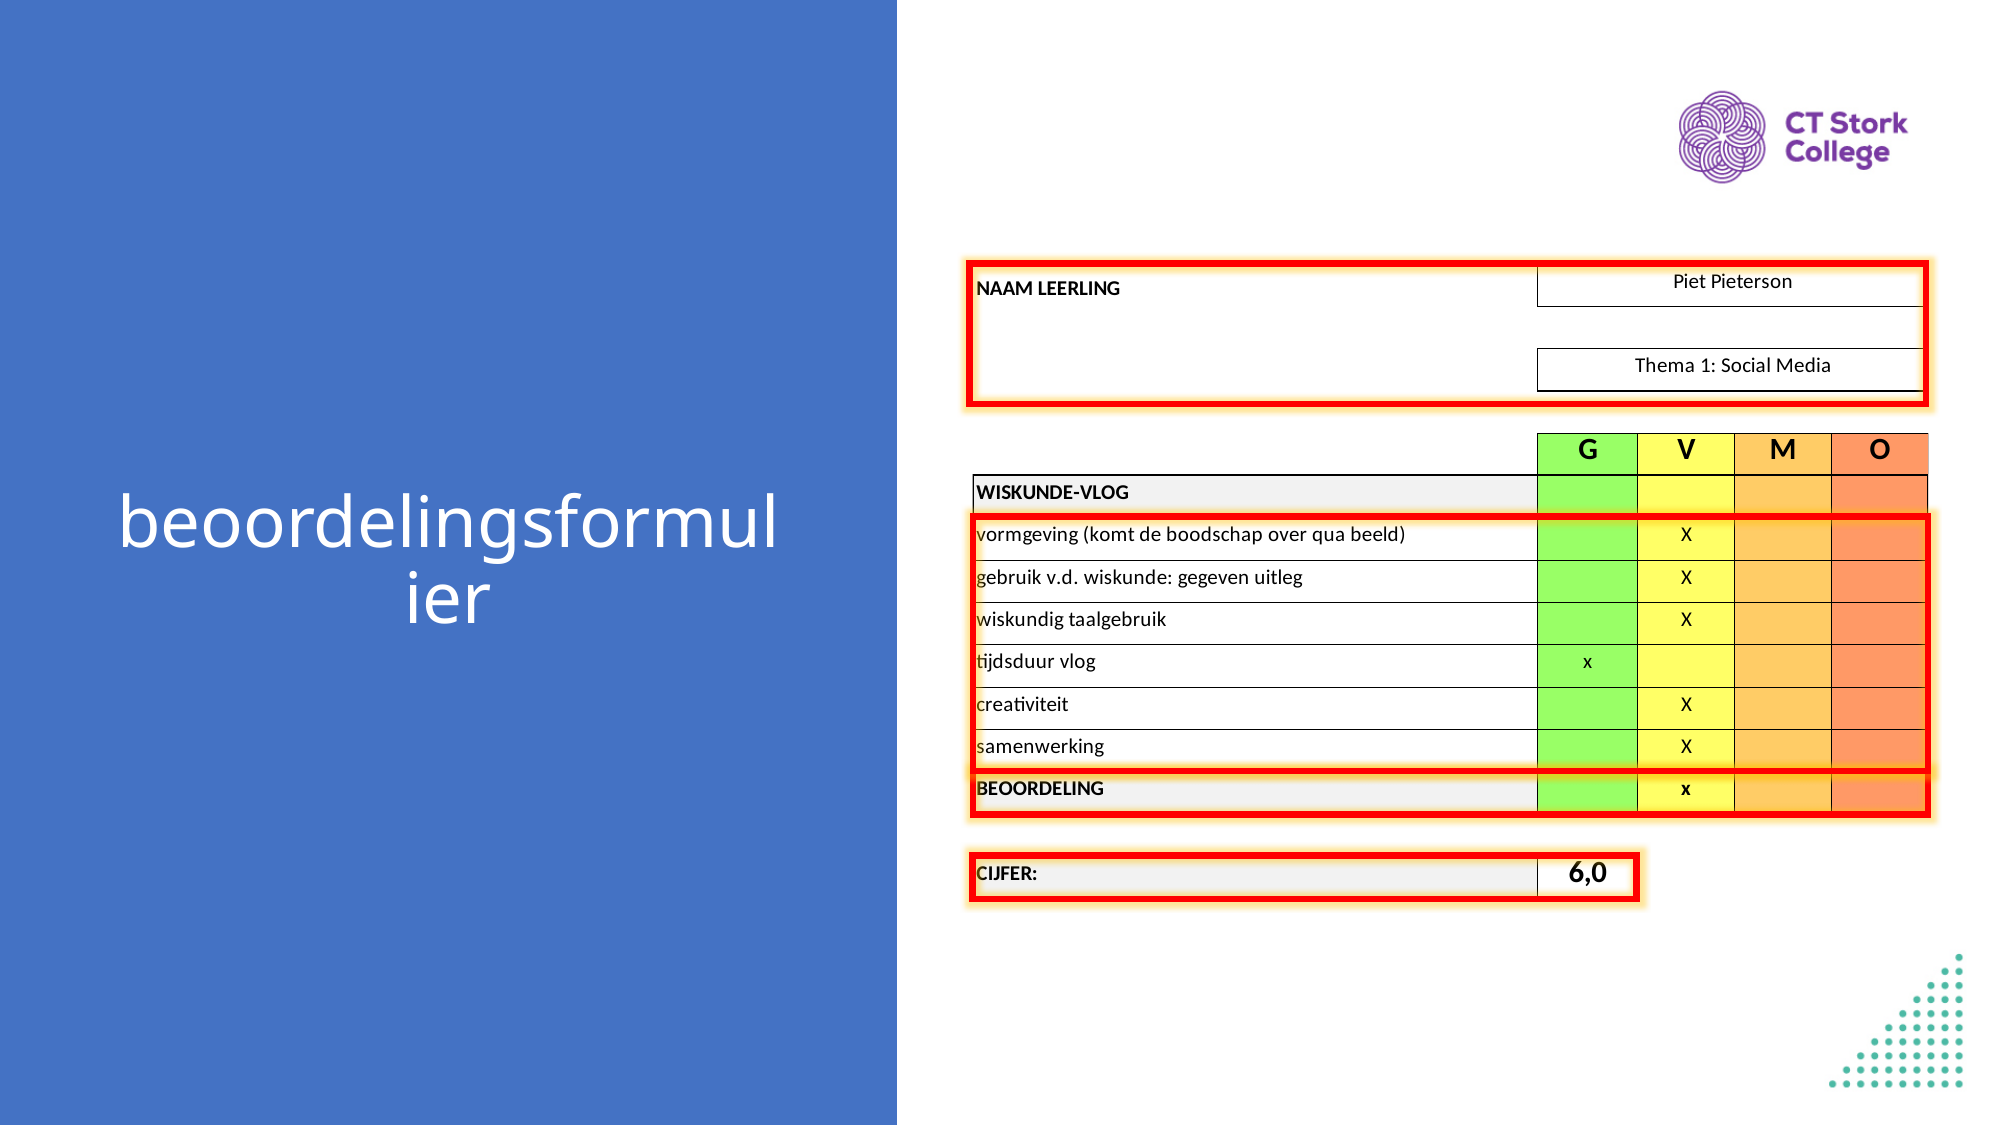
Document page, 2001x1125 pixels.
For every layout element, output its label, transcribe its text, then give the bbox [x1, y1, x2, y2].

picture [898, 0, 2000, 1125]
text_box [0, 0, 898, 1125]
title beoordelingsformulier [101, 104, 796, 1021]
text_box [968, 263, 972, 405]
